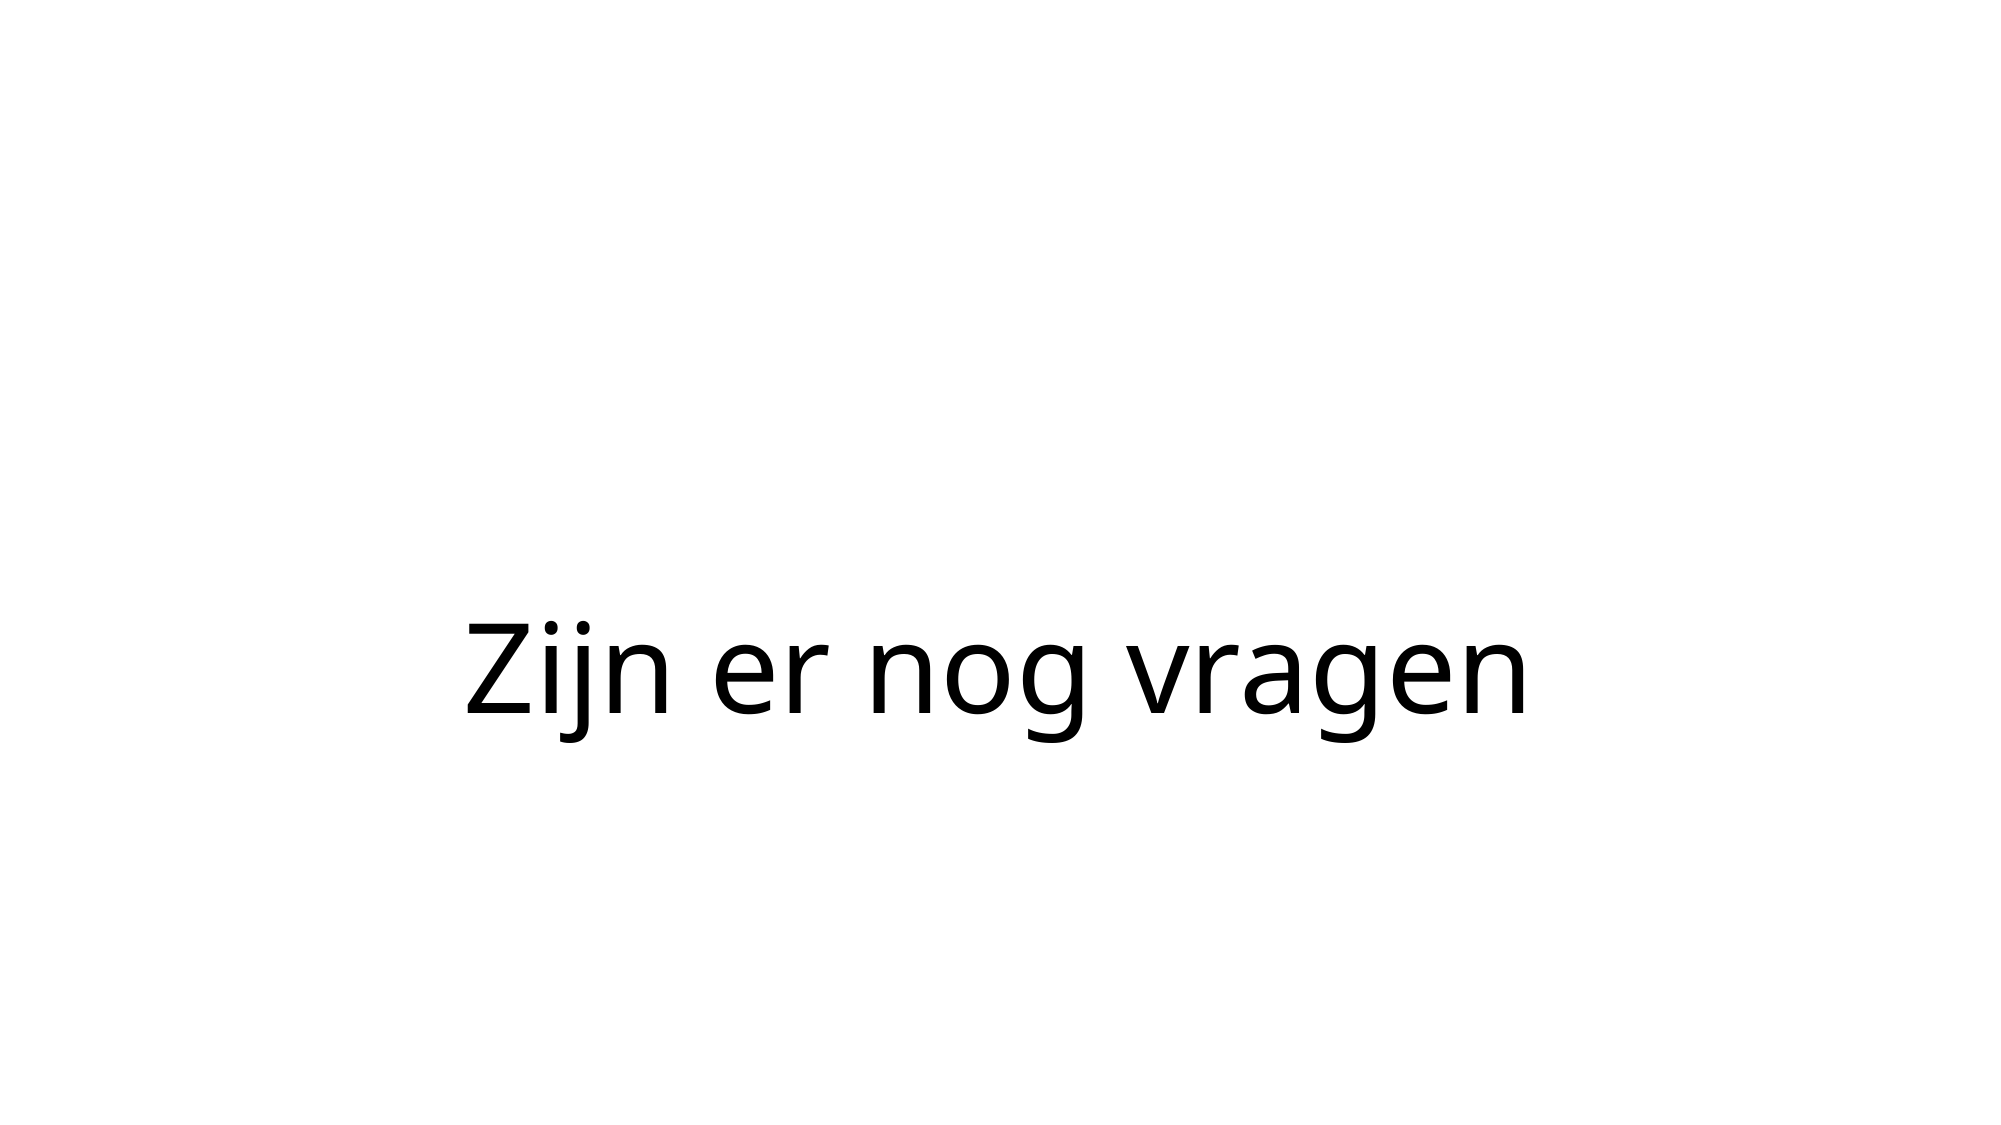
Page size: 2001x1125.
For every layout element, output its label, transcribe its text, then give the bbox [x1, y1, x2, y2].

title Zijn er nog vragen [136, 280, 1862, 749]
